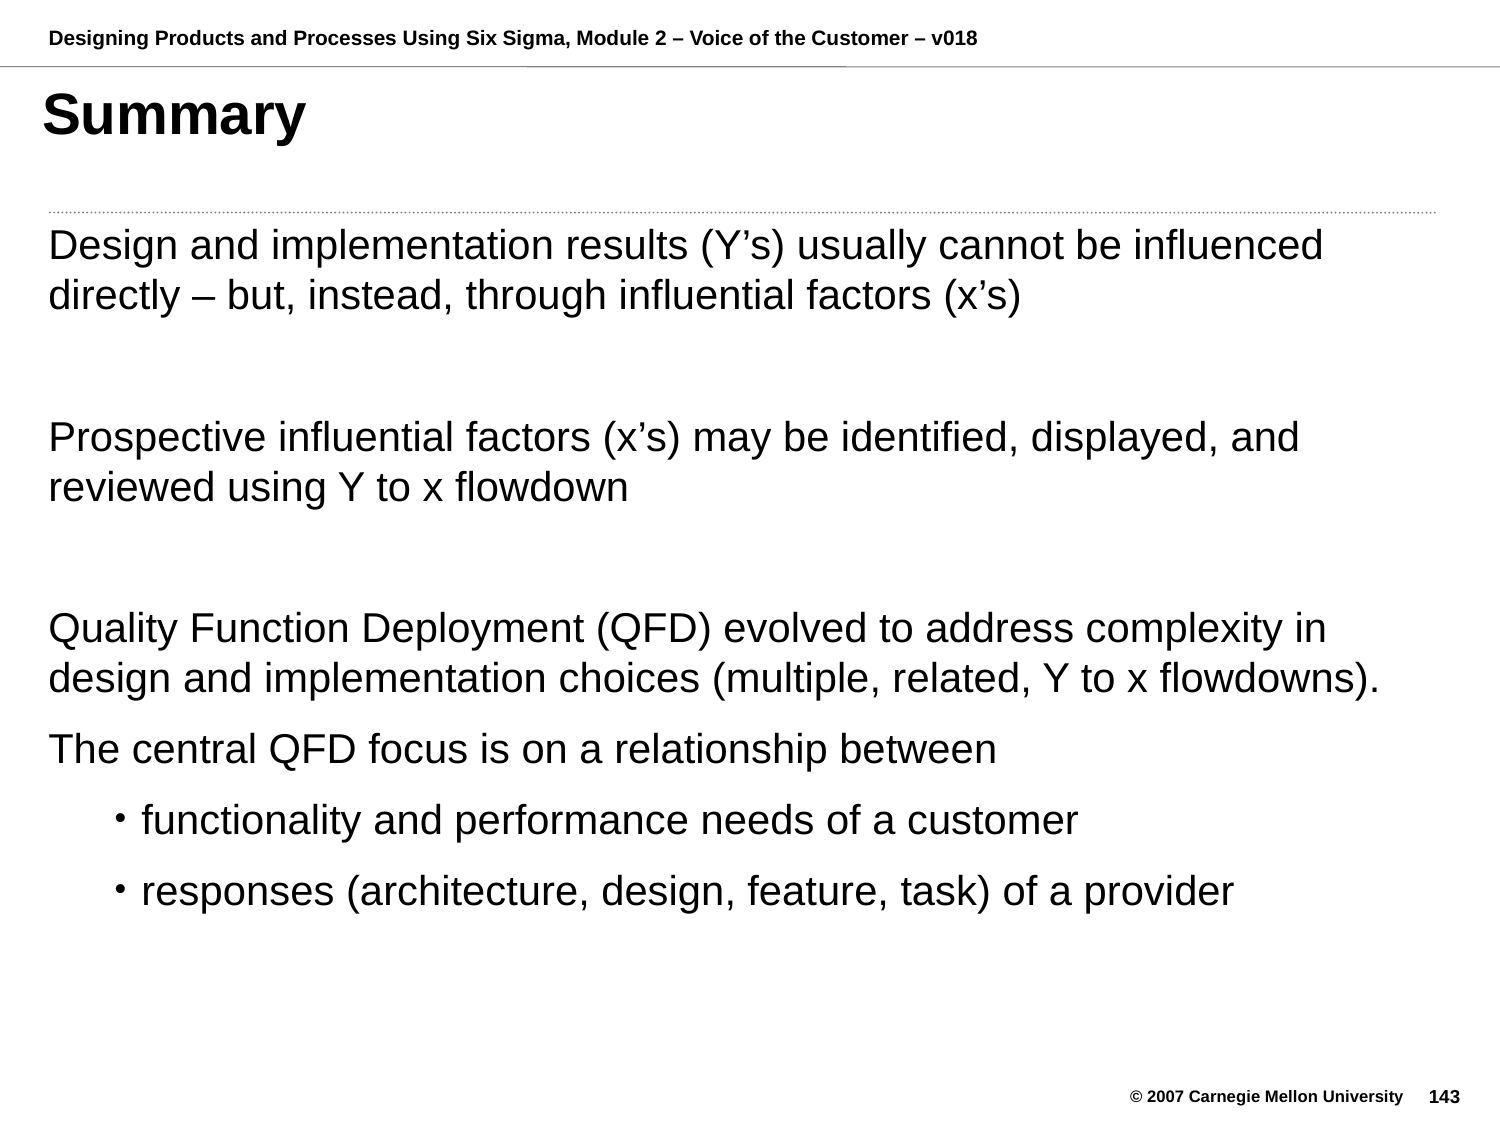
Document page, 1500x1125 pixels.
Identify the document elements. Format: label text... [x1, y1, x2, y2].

list Design and implementation results (Y’s) usually cannot be influenced directly – but, instead, through influential factors (x’s) Prospective influential factors (x’s) may be identified, displayed, and reviewed using Y to x flowdown Quality Function Deployment (QFD) evolved to address complexity in design and implementation choices (multiple, related, Y to x flowdowns). The central QFD focus is on a relationship between functionality and performance needs of a customer responses (architecture, design, feature, task) of a provider [48, 217, 1436, 981]
title Summary [42, 89, 1438, 146]
